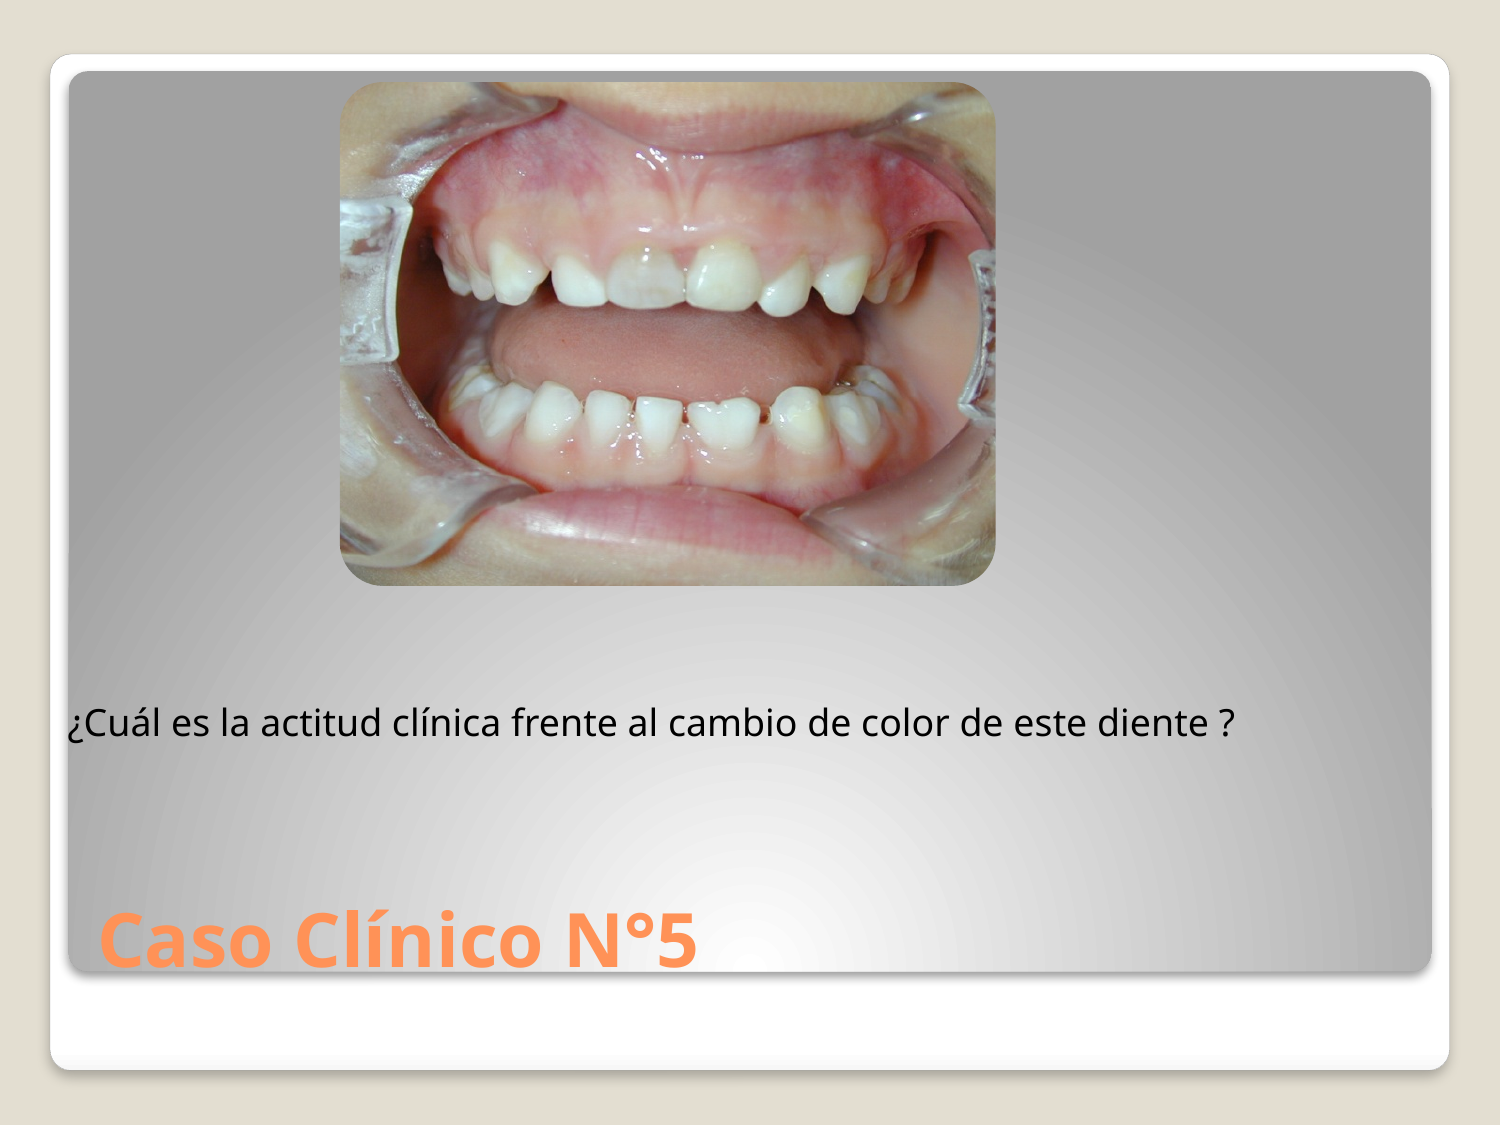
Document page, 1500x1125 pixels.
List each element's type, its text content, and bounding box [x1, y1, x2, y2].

text_box ¿Cuál es la actitud clínica frente al cambio de color de este diente ? [23, 691, 1252, 752]
picture [339, 81, 996, 587]
title Caso Clínico N°5 [82, 817, 1425, 991]
